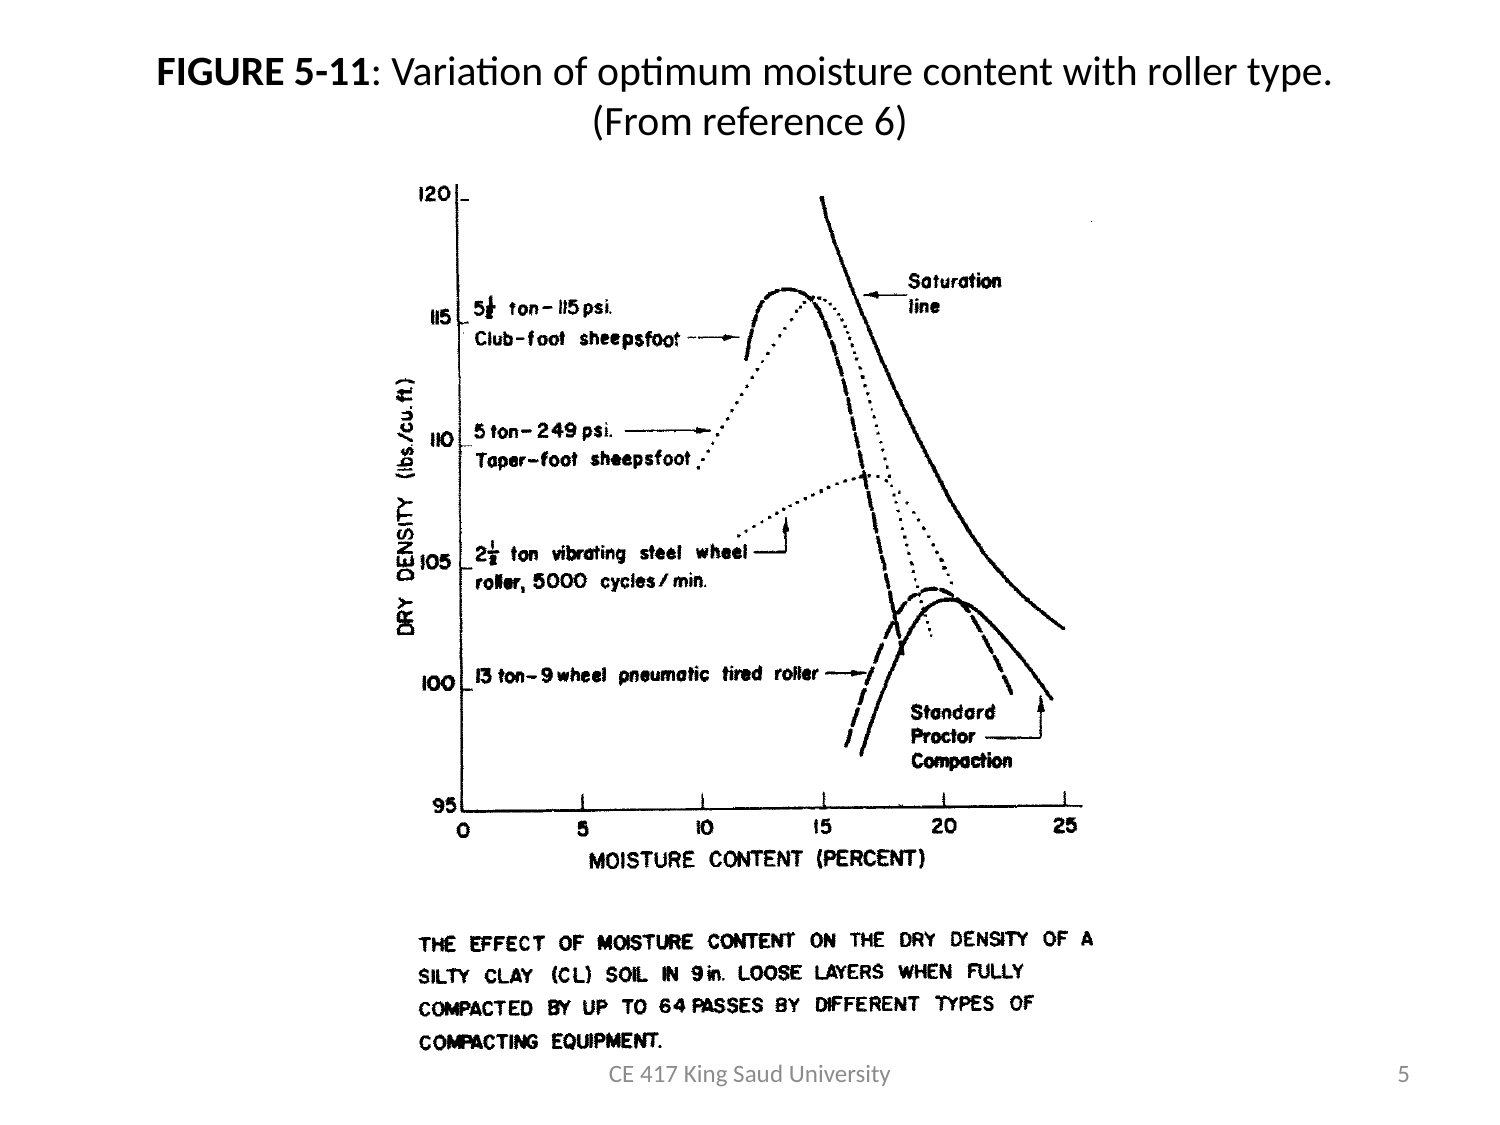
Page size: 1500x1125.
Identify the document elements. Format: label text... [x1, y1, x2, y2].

picture [387, 162, 1113, 1061]
footer CE 417 King Saud University [512, 1069, 988, 1103]
slide_number 5 [1074, 1042, 1425, 1103]
title FIGURE 5-11: Variation of optimum moisture content with roller type. (From reference 6) [75, 0, 1425, 188]
